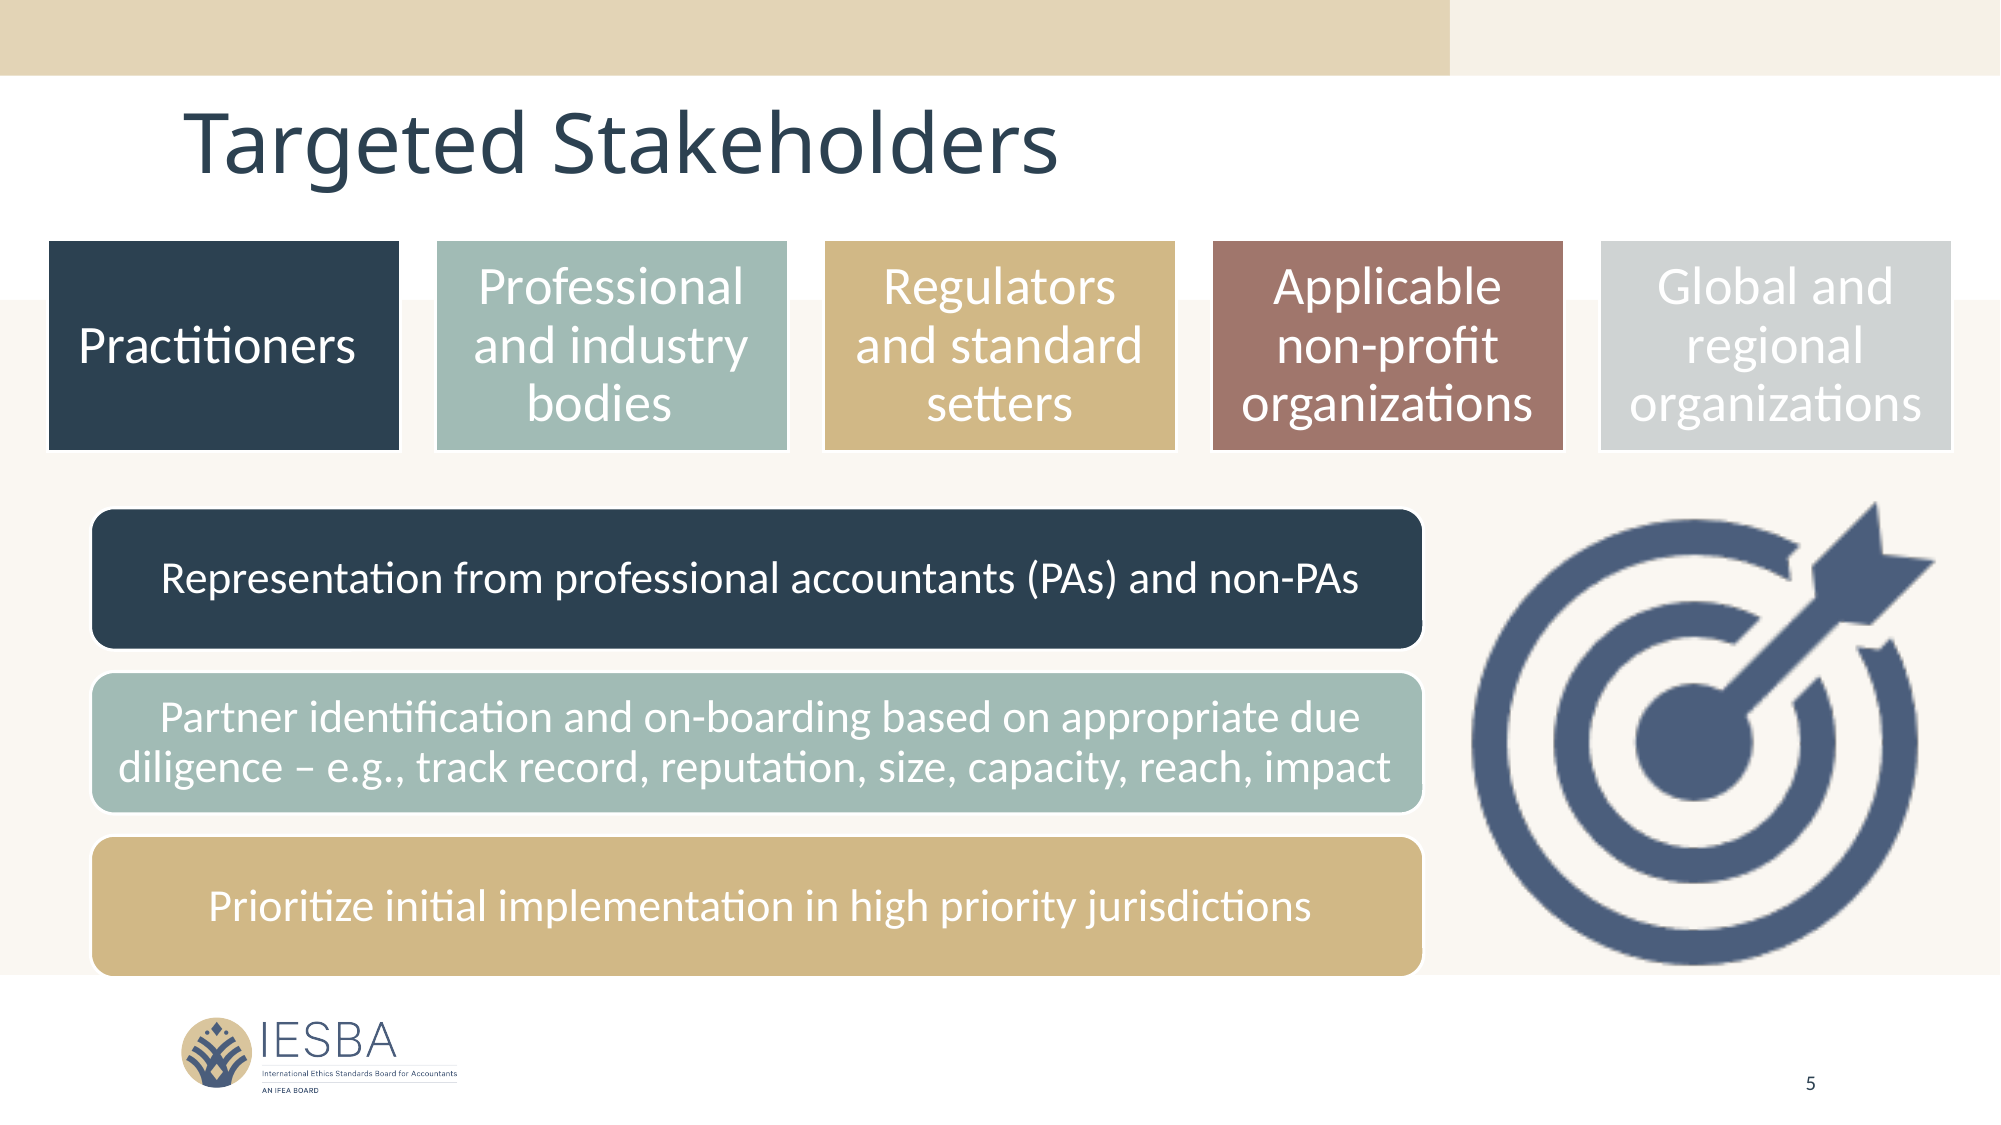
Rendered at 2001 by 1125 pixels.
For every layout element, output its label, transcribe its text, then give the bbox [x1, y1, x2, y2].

title Targeted Stakeholders [168, 93, 1832, 150]
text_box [46, 209, 1954, 482]
picture [168, 1001, 475, 1111]
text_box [89, 502, 1425, 983]
slide_number 5 [1760, 1039, 1832, 1125]
picture [1423, 453, 1987, 1017]
